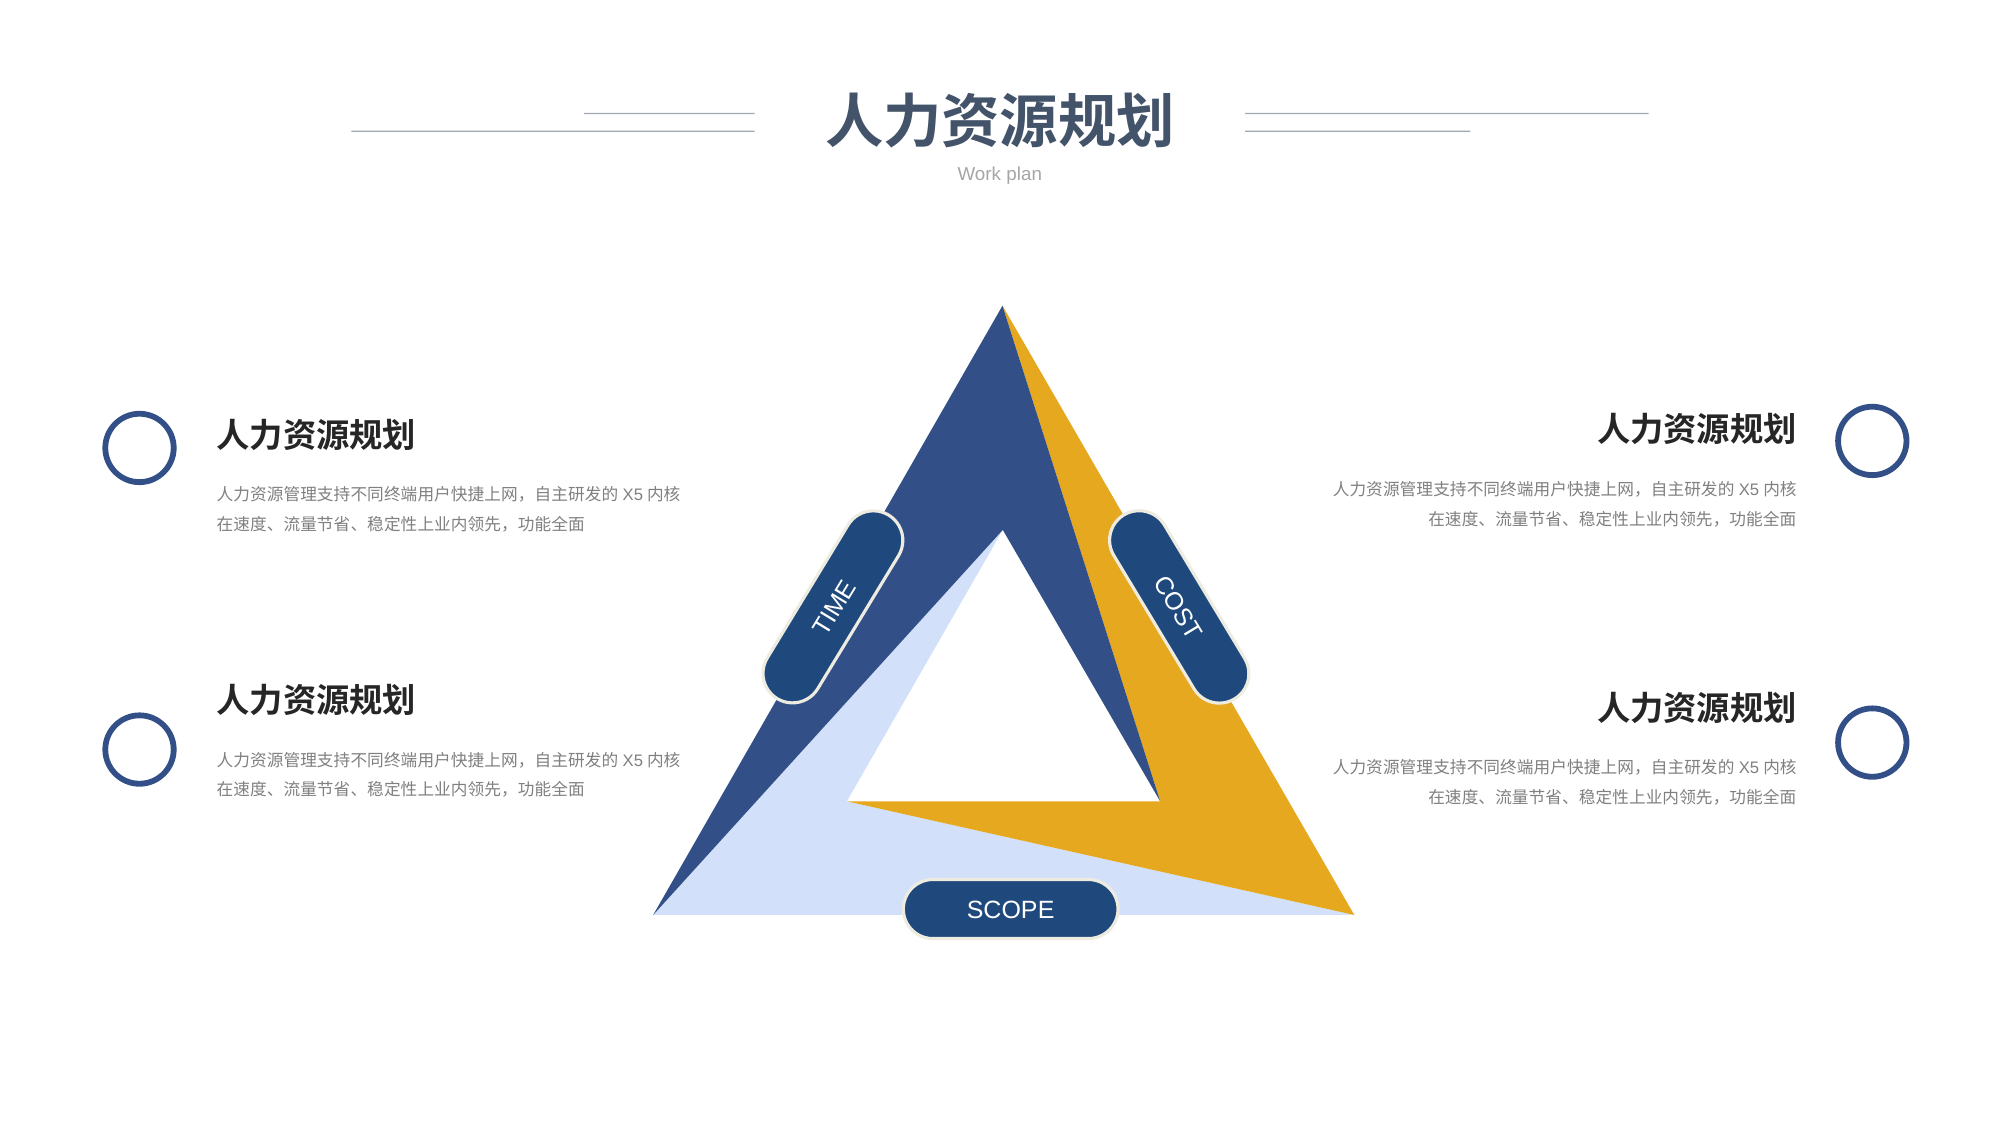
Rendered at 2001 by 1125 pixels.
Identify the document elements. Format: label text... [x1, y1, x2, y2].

text_box [1835, 705, 1910, 780]
text_box 人力资源管理支持不同终端用户快捷上网，自主研发的X5内核在速度、流量节省、稳定性上业内领先，功能全面 [1355, 739, 1812, 815]
text_box 人力资源规划 [775, 76, 1225, 113]
text_box [102, 410, 177, 486]
text_box 人力资源规划 [1501, 679, 1812, 735]
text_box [351, 113, 1649, 132]
text_box 人力资源管理支持不同终端用户快捷上网，自主研发的X5内核在速度、流量节省、稳定性上业内领先，功能全面 [201, 466, 653, 541]
text_box 人力资源管理支持不同终端用户快捷上网，自主研发的X5内核在速度、流量节省、稳定性上业内领先，功能全面 [201, 731, 653, 807]
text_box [1161, 305, 1355, 915]
text_box 人力资源规划 [201, 406, 513, 461]
text_box [1835, 403, 1910, 479]
text_box 人力资源规划 [775, 132, 1225, 162]
text_box 人力资源规划 [201, 672, 513, 727]
text_box 人力资源规划 [1501, 401, 1812, 456]
text_box 人力资源管理支持不同终端用户快捷上网，自主研发的X5内核在速度、流量节省、稳定性上业内领先，功能全面 [1355, 461, 1812, 536]
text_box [653, 915, 1354, 939]
text_box Work plan [827, 162, 1173, 192]
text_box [653, 305, 1161, 915]
text_box [102, 712, 177, 787]
